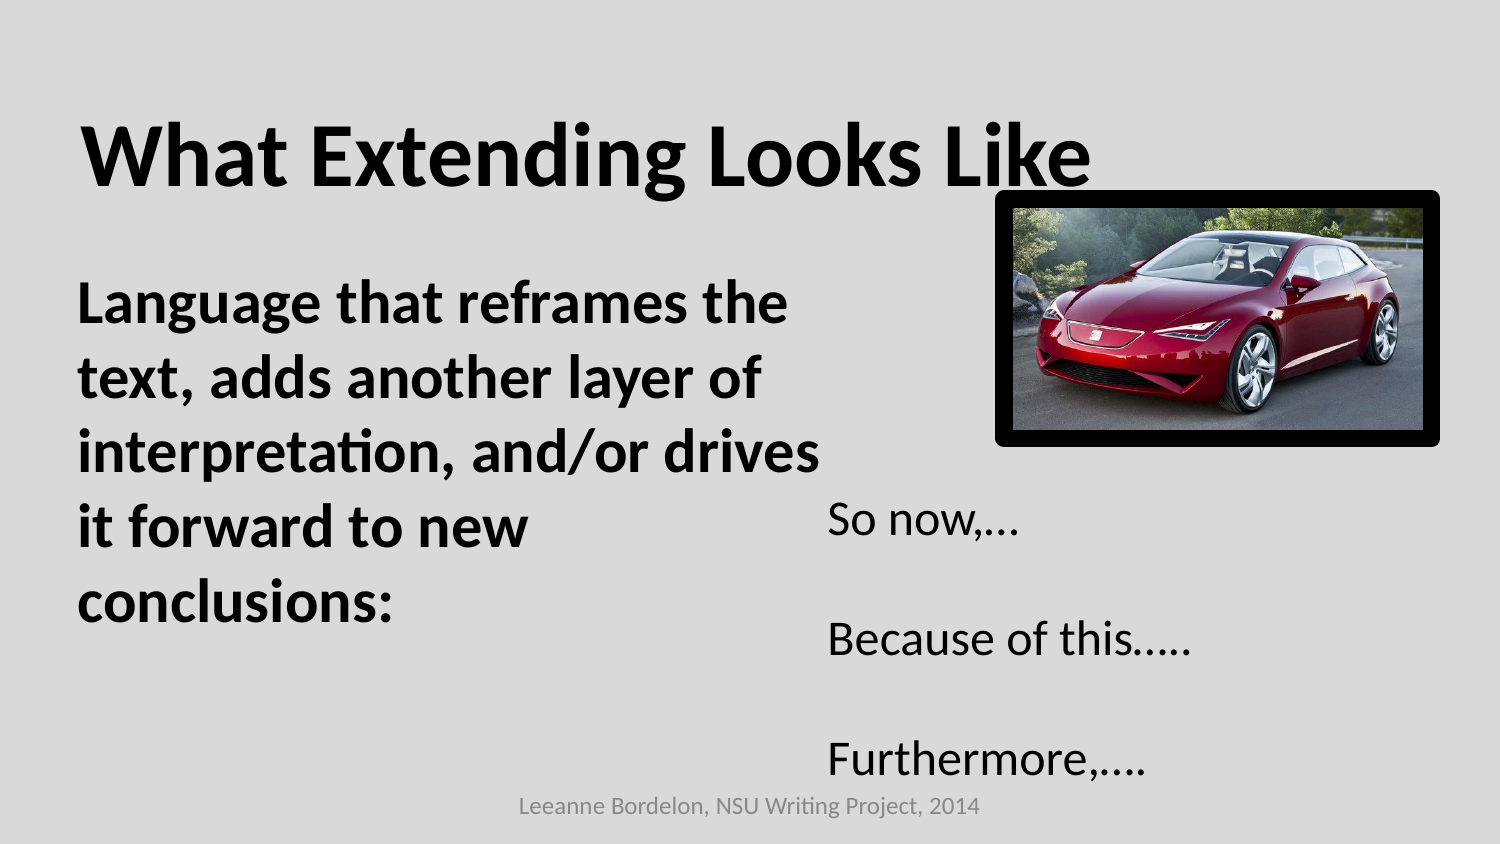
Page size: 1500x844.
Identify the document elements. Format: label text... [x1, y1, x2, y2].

text_box So now,… Because of this….. Furthermore,…. [812, 478, 1288, 717]
list Language that reframes the text, adds another layer of interpretation, and/or drives it forward to new conclusions: [62, 253, 838, 679]
text_box [65, 318, 1367, 505]
title What Extending Looks Like [65, 113, 1163, 200]
footer Leeanne Bordelon, NSU Writing Project, 2014 [496, 787, 1004, 822]
picture [1012, 207, 1424, 431]
